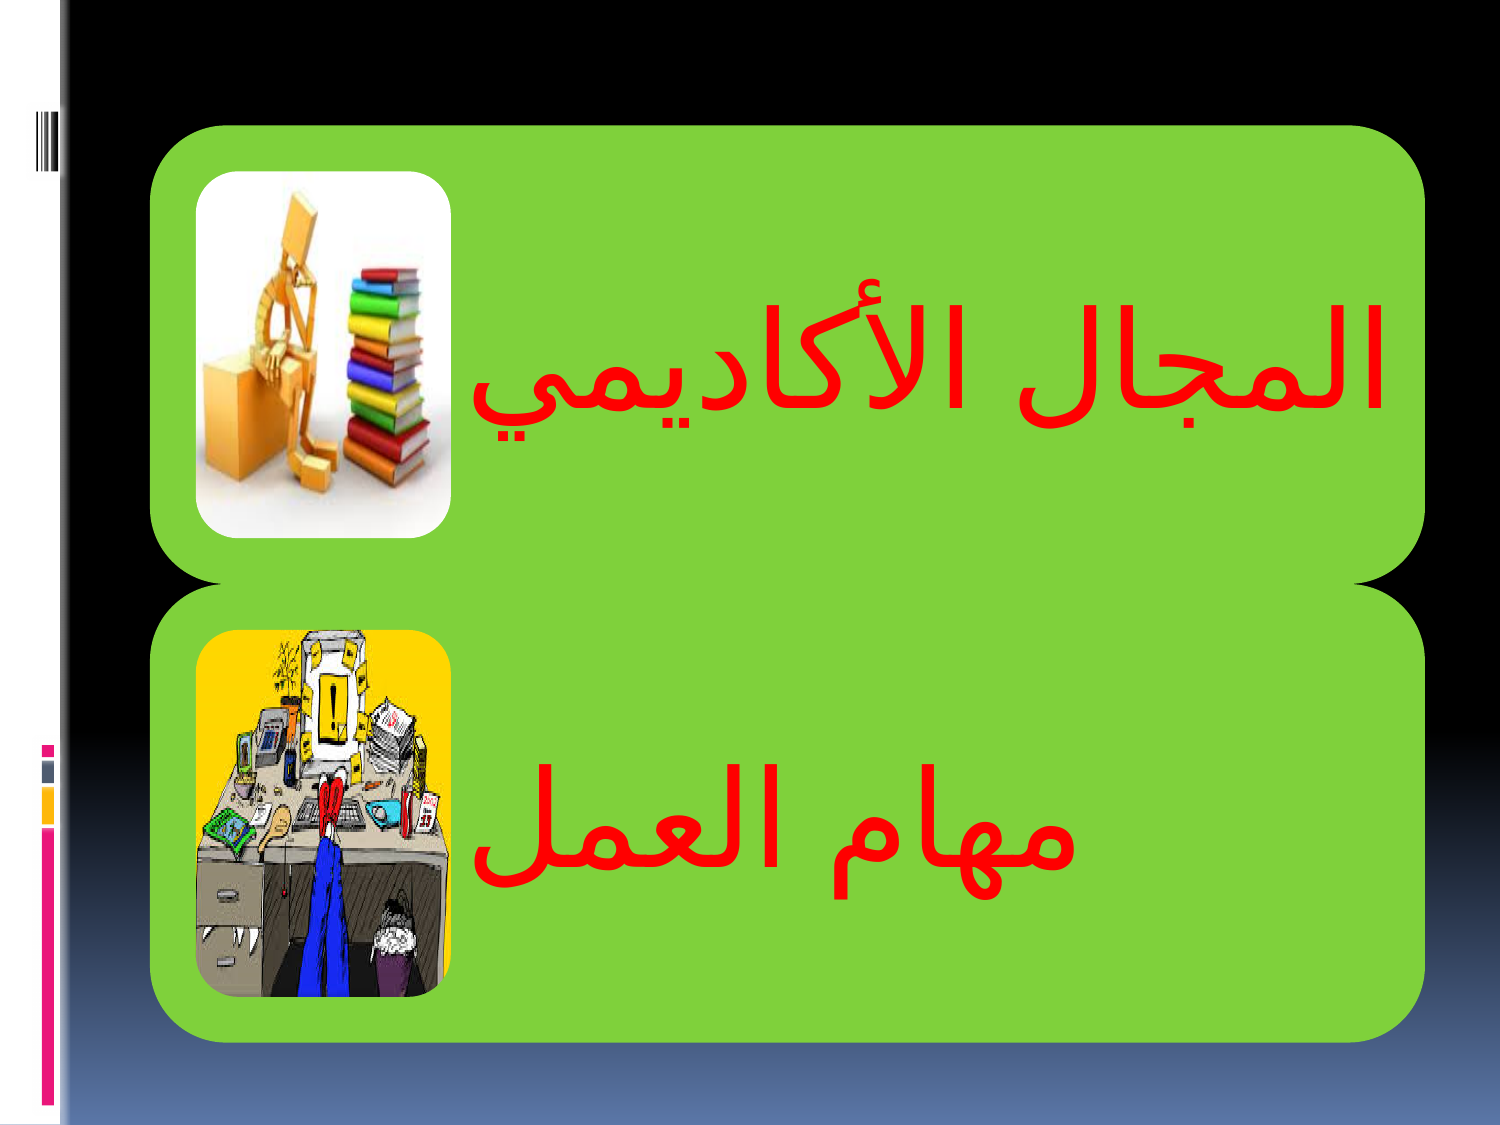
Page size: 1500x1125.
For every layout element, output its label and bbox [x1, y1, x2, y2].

list [149, 124, 1426, 1044]
